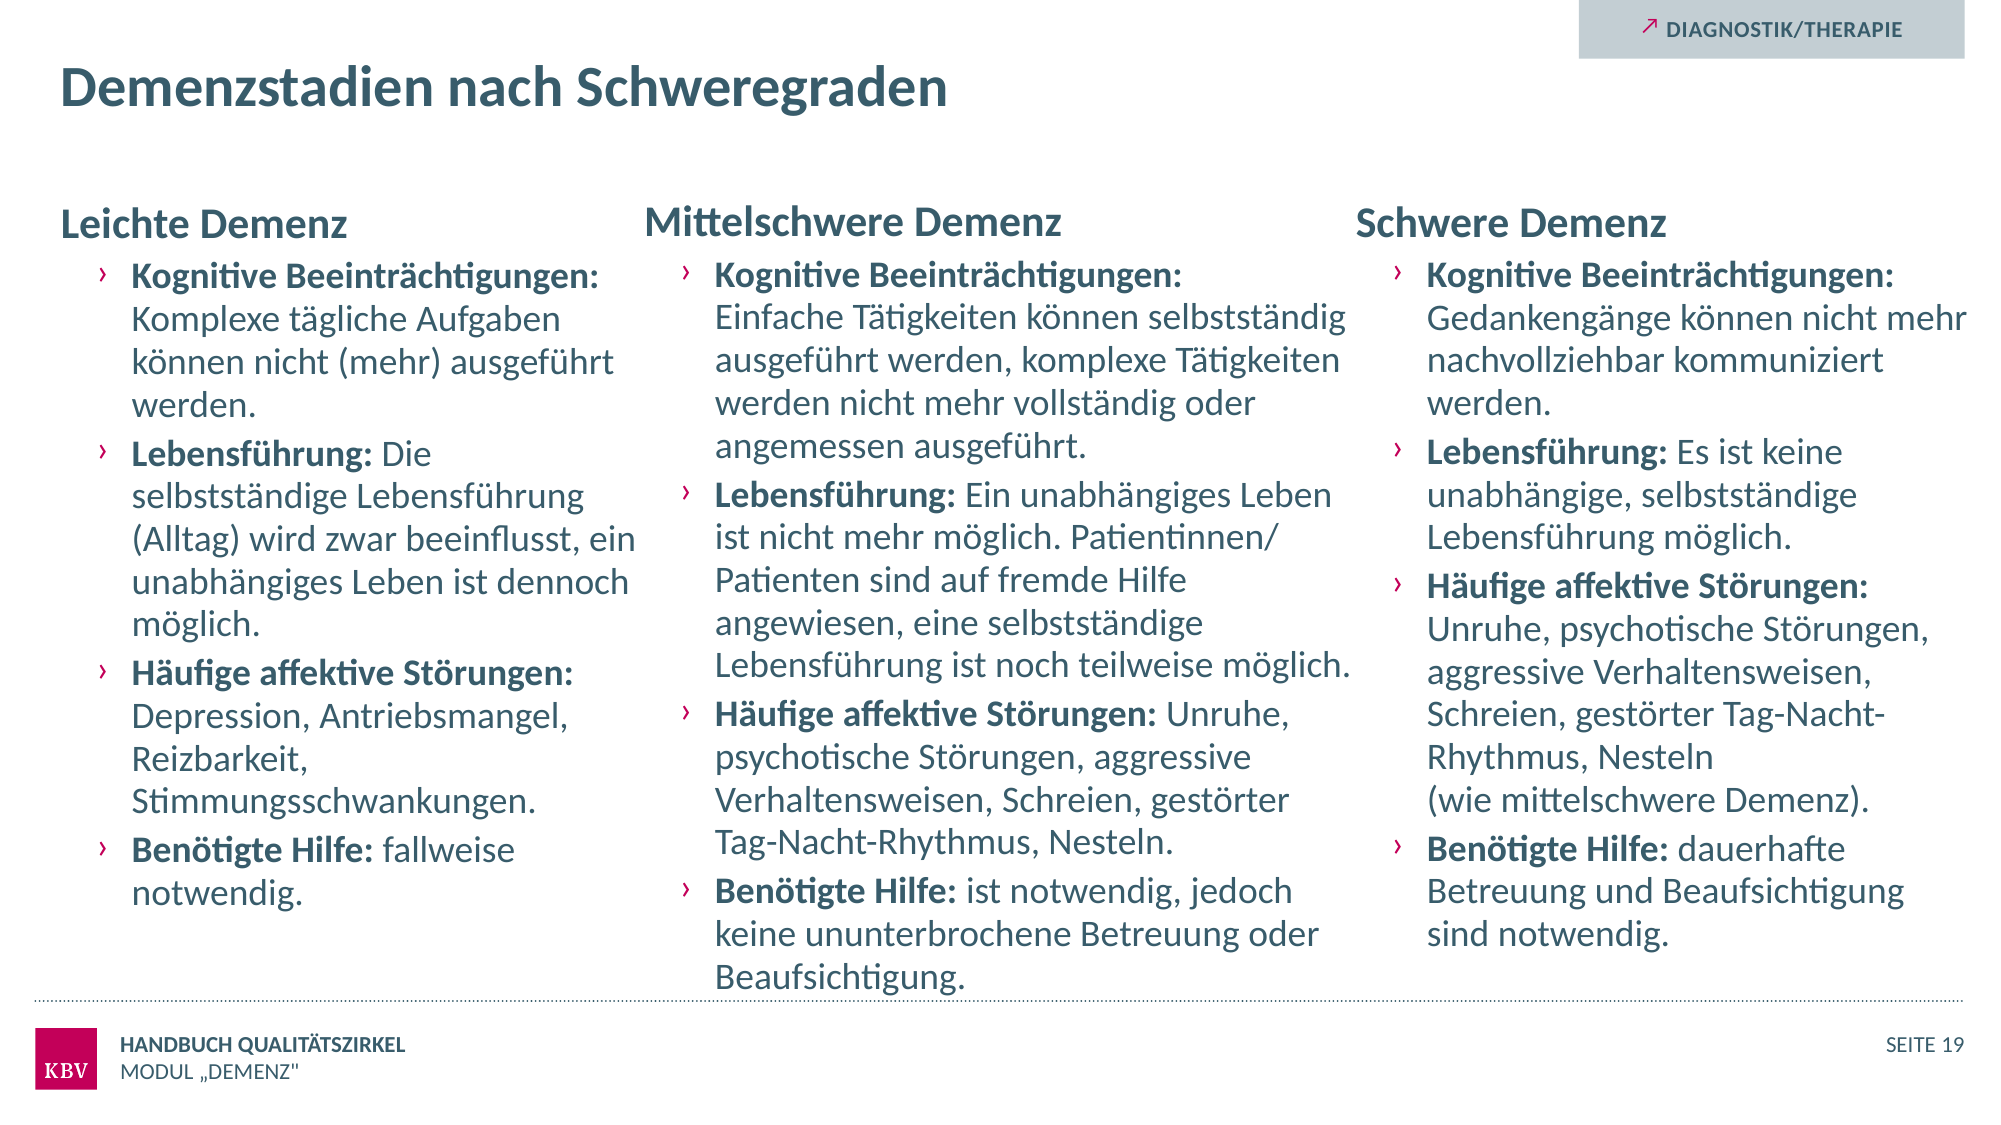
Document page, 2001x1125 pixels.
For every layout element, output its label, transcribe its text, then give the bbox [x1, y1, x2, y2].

footer Handbuch Qualitätszirkel [120, 1030, 629, 1057]
text_box Mittelschwere Demenz Kognitive Beeinträchtigungen: Einfache Tätigkeiten können selbstständig ausgeführt werden, komplexe Tätigkeiten werden nicht mehr vollständig oder angemessen ausgeführt. Lebensführung: Ein unabhängiges Leben ist nicht mehr möglich. Patientinnen/ Patienten sind auf fremde Hilfe angewiesen, eine selbstständige Lebensführung ist noch teilweise möglich. Häufige affektive Störungen: Unruhe, psychotische Störungen, aggressive Verhaltensweisen, Schreien, gestörter Tag-Nacht-Rhythmus, Nesteln. Benötigte Hilfe: ist notwendig, jedoch keine ununterbrochene Betreuung oder Beaufsichtigung. [629, 189, 1371, 1057]
list Leichte Demenz Kognitive Beeinträchtigungen: Komplexe tägliche Aufgaben können nicht (mehr) ausgeführt werden. Lebensführung: Die selbstständige Lebensführung (Alltag) wird zwar beeinflusst, ein unabhängiges Leben ist dennoch möglich. Häufige affektive Störungen: Depression, Antriebsmangel, Reizbarkeit, Stimmungsschwankungen. Benötigte Hilfe: fallweise notwendig. [60, 198, 629, 906]
text_box Schwere Demenz Kognitive Beeinträchtigungen: Gedankengänge können nicht mehr nachvollziehbar kommuniziert werden. Lebensführung: Es ist keine unabhängige, selbstständige Lebensführung möglich. Häufige affektive Störungen: Unruhe, psychotische Störungen, aggressive Verhaltensweisen, Schreien, gestörter Tag-Nacht-Rhythmus, Nesteln (wie mittelschwere Demenz). Benötigte Hilfe: dauerhafte Betreuung und Beaufsichtigung sind notwendig. [1341, 189, 1995, 1059]
list Diagnostik/Therapie [1578, 0, 1965, 59]
title Demenzstadien nach Schweregraden [60, 56, 1821, 128]
slide_number Modul „Demenz" [120, 1057, 1668, 1084]
